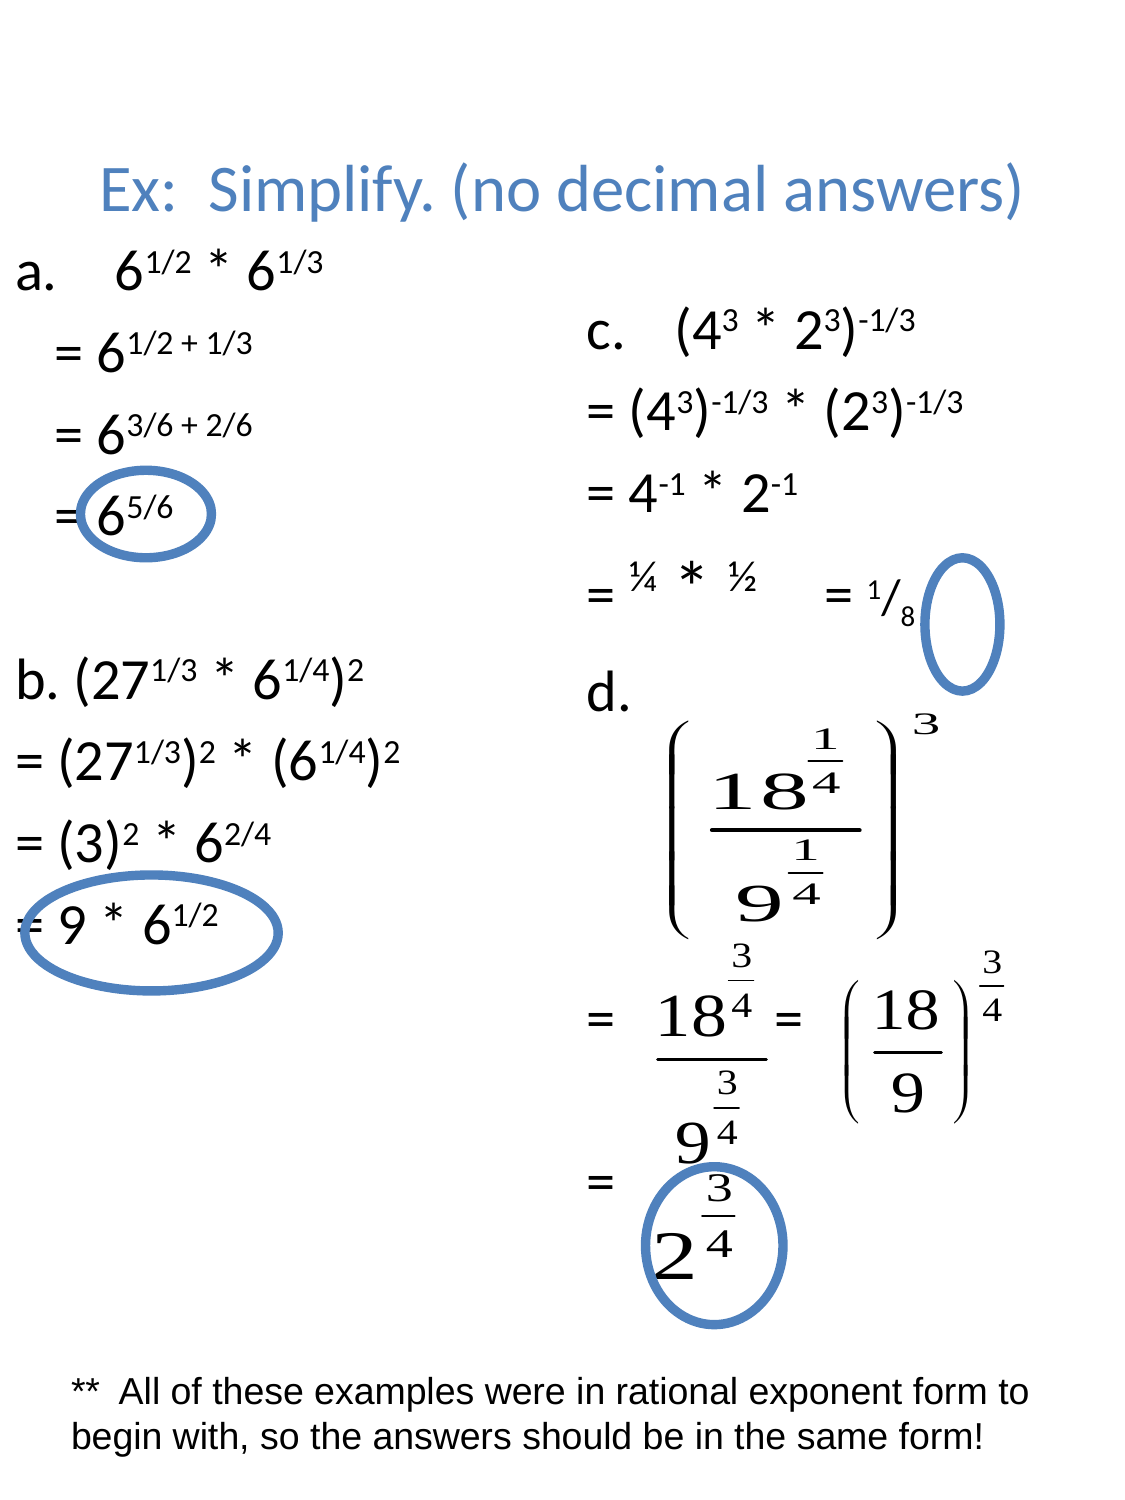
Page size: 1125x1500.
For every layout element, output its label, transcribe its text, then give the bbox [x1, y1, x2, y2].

text_box [924, 557, 1000, 692]
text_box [649, 700, 959, 951]
title Ex: Simplify. (no decimal answers) [56, 60, 1069, 310]
text_box [80, 470, 212, 558]
text_box [24, 874, 279, 991]
list 61/2 * 61/3 = 61/2 + 1/3 = 63/6 + 2/6 = 65/6 b. (271/3 * 61/4)2 = (271/3)2 * (61/4)2 = (3)2 * 62/4 = 9 * 61/2 [0, 225, 463, 1500]
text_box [645, 926, 784, 1178]
list (43 * 23)-1/3 = (43)-1/3 * (23)-1/3 = 4-1 * 2-1 = ¼ * ½ = 1/8 d. = = = [571, 283, 1069, 1359]
text_box ** All of these examples were in rational exponent form to begin with, so the answers should be in the same form! [56, 1359, 1088, 1465]
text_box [830, 934, 1019, 1136]
text_box [665, 1186, 784, 1325]
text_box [637, 1157, 754, 1292]
